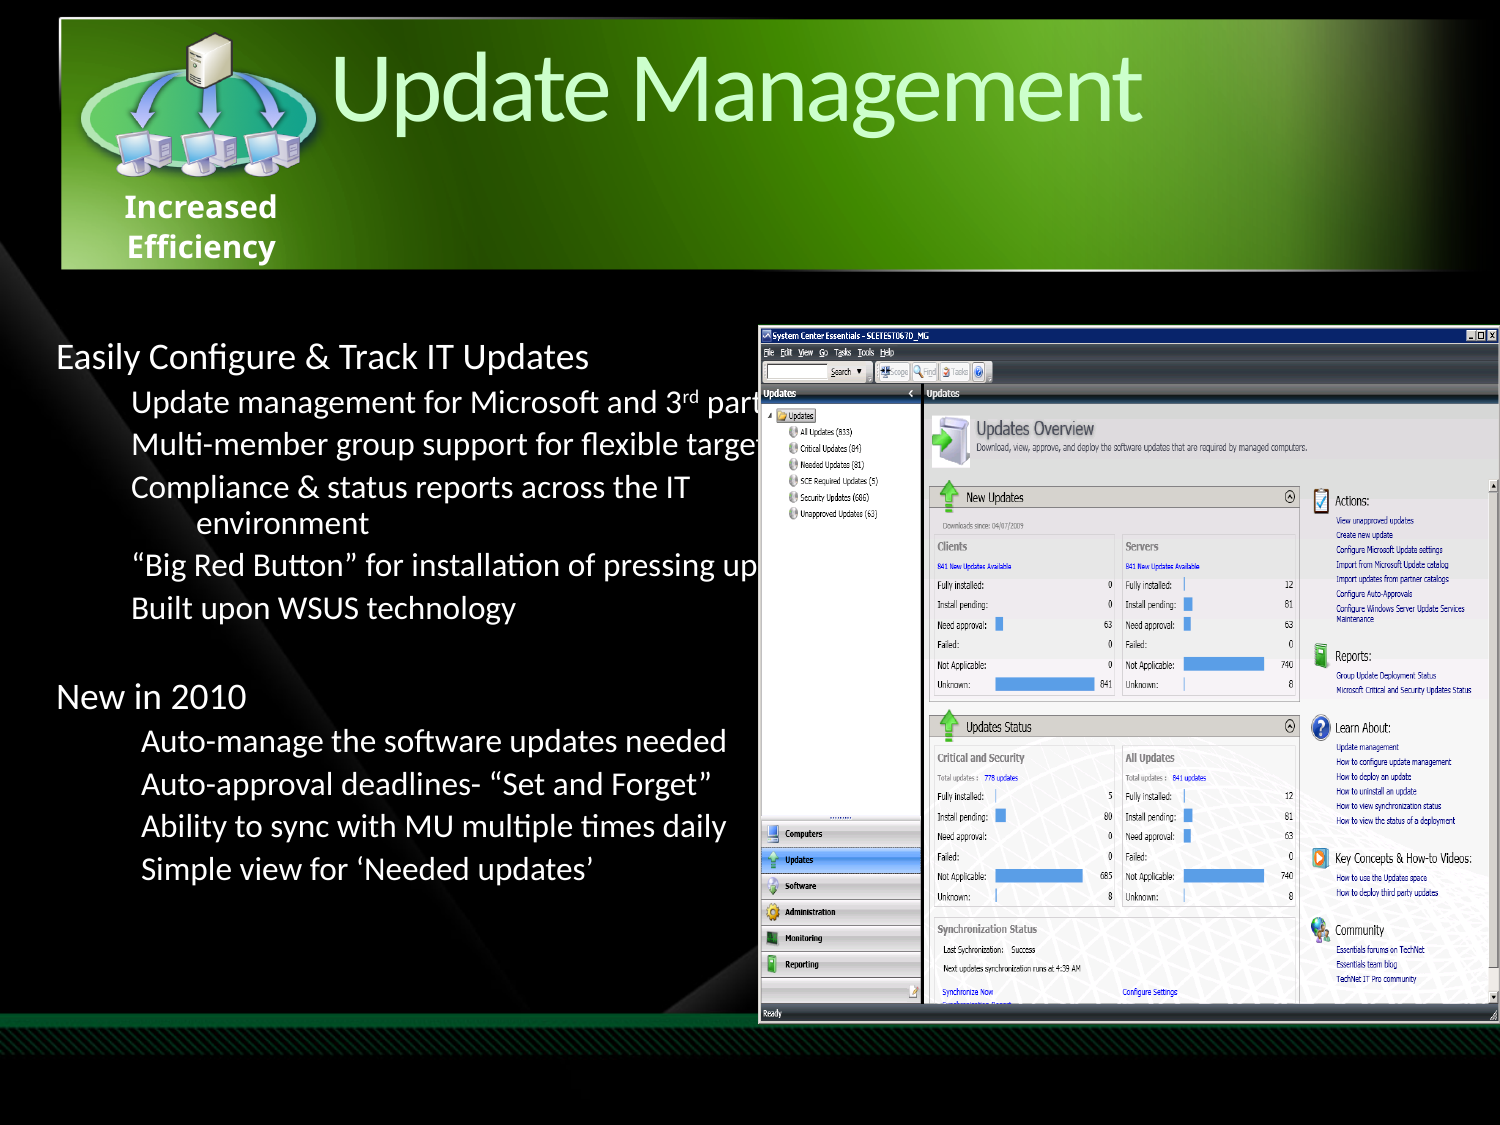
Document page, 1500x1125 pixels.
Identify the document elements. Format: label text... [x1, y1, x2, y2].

title Update Management [329, 34, 1438, 144]
picture [0, 0, 1500, 1125]
text_box Easily Configure & Track IT Updates Update management for Microsoft and 3rd parties Multi-member group support for flexible targeting Compliance & status reports across the IT environment “Big Red Button” for installation of pressing updates Built upon WSUS technology New in 2010 Auto-manage the software updates needed Auto-approval deadlines- “Set and Forget” Ability to sync with MU multiple times daily Simple view for ‘Needed updates’ [56, 337, 752, 888]
